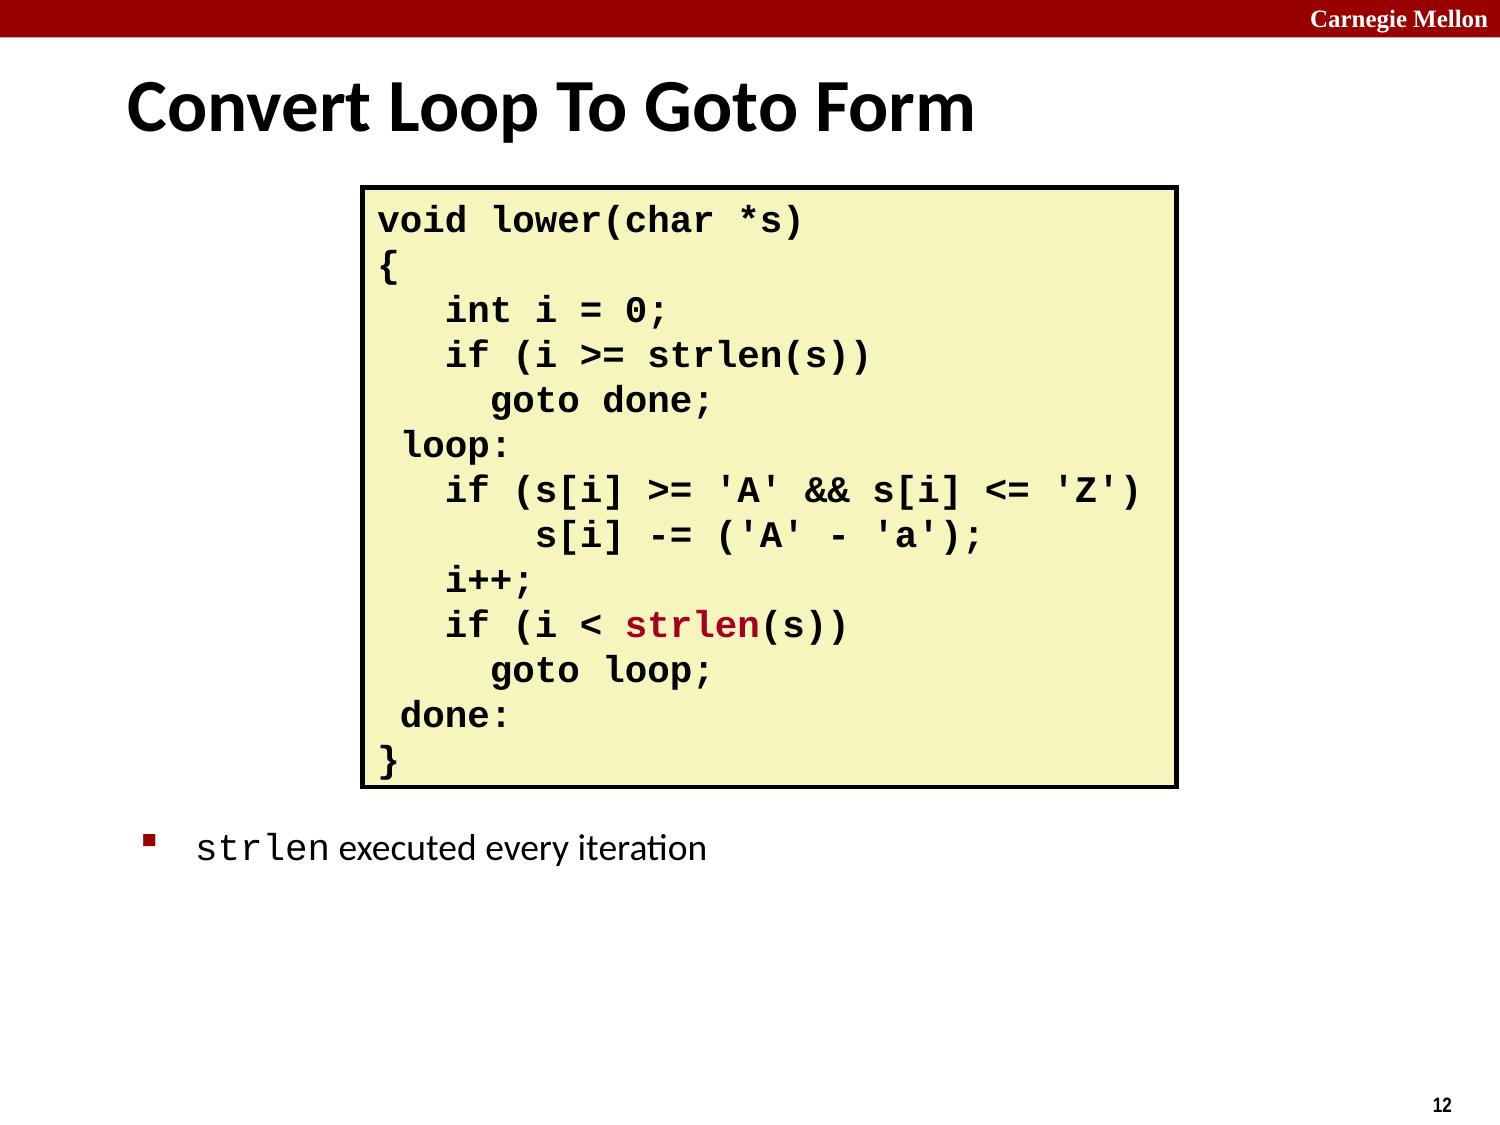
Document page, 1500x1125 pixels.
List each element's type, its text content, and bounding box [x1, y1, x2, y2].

text_box void lower(char *s) { int i = 0; if (i >= strlen(s)) goto done; loop: if (s[i] >= 'A' && s[i] <= 'Z') s[i] -= ('A' - 'a'); i++; if (i < strlen(s)) goto loop; done: } [362, 187, 1177, 788]
list strlen executed every iteration [49, 820, 1409, 970]
title Convert Loop To Goto Form [112, 54, 1267, 150]
